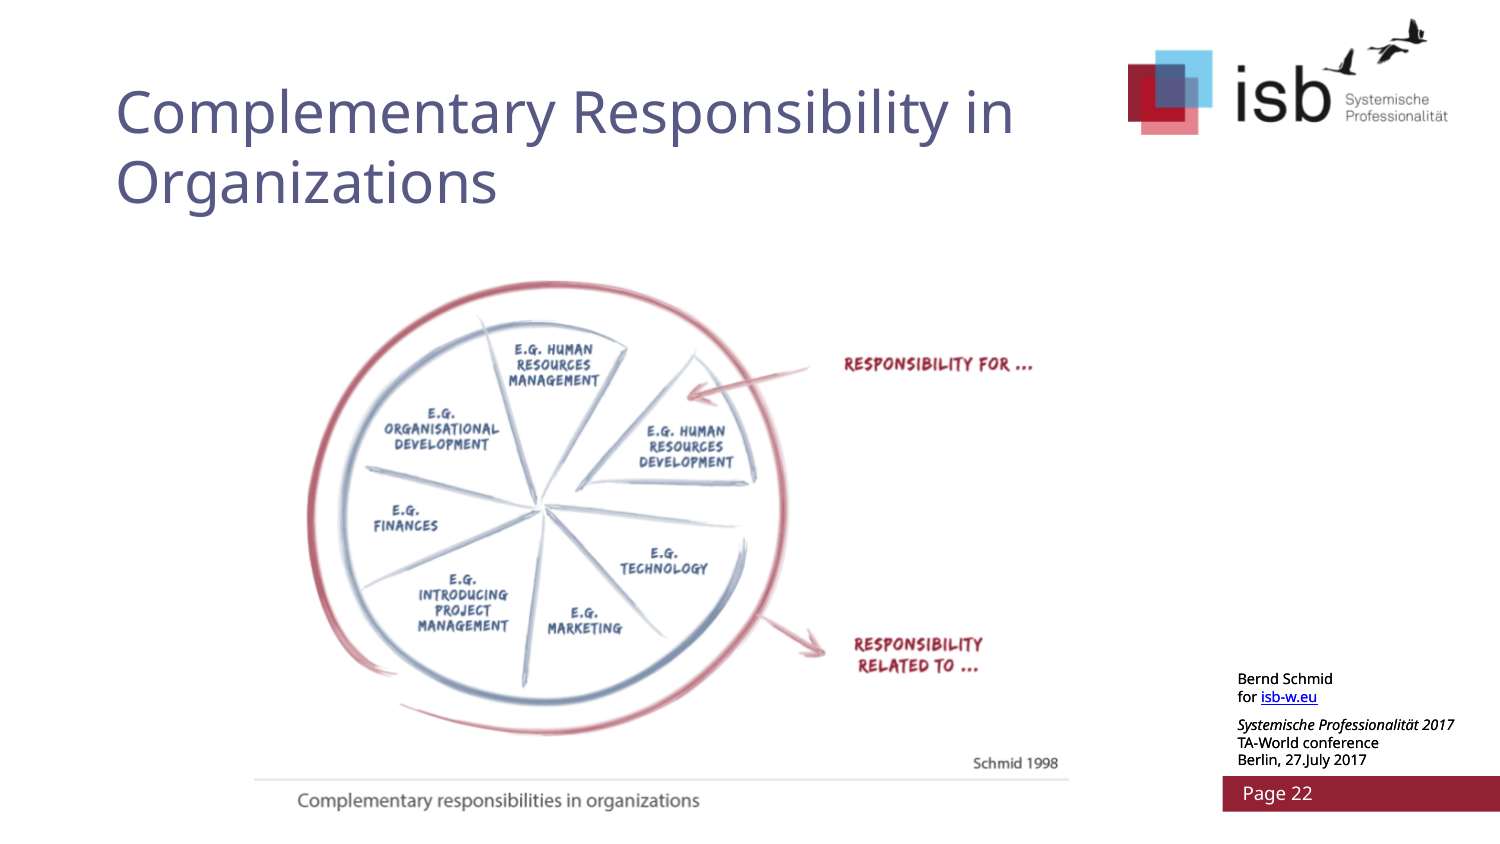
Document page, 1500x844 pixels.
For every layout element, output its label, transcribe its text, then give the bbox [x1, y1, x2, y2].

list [254, 279, 1069, 812]
text_box Bernd Schmid for isb-w.eu Systemische Professionalität 2017 TA-World conference Berlin, 27.July 2017 [1222, 543, 1500, 776]
title Complementary Responsibility in Organizations [100, 67, 1223, 281]
slide_number Page 22 [1222, 776, 1500, 812]
picture [1128, 14, 1461, 139]
